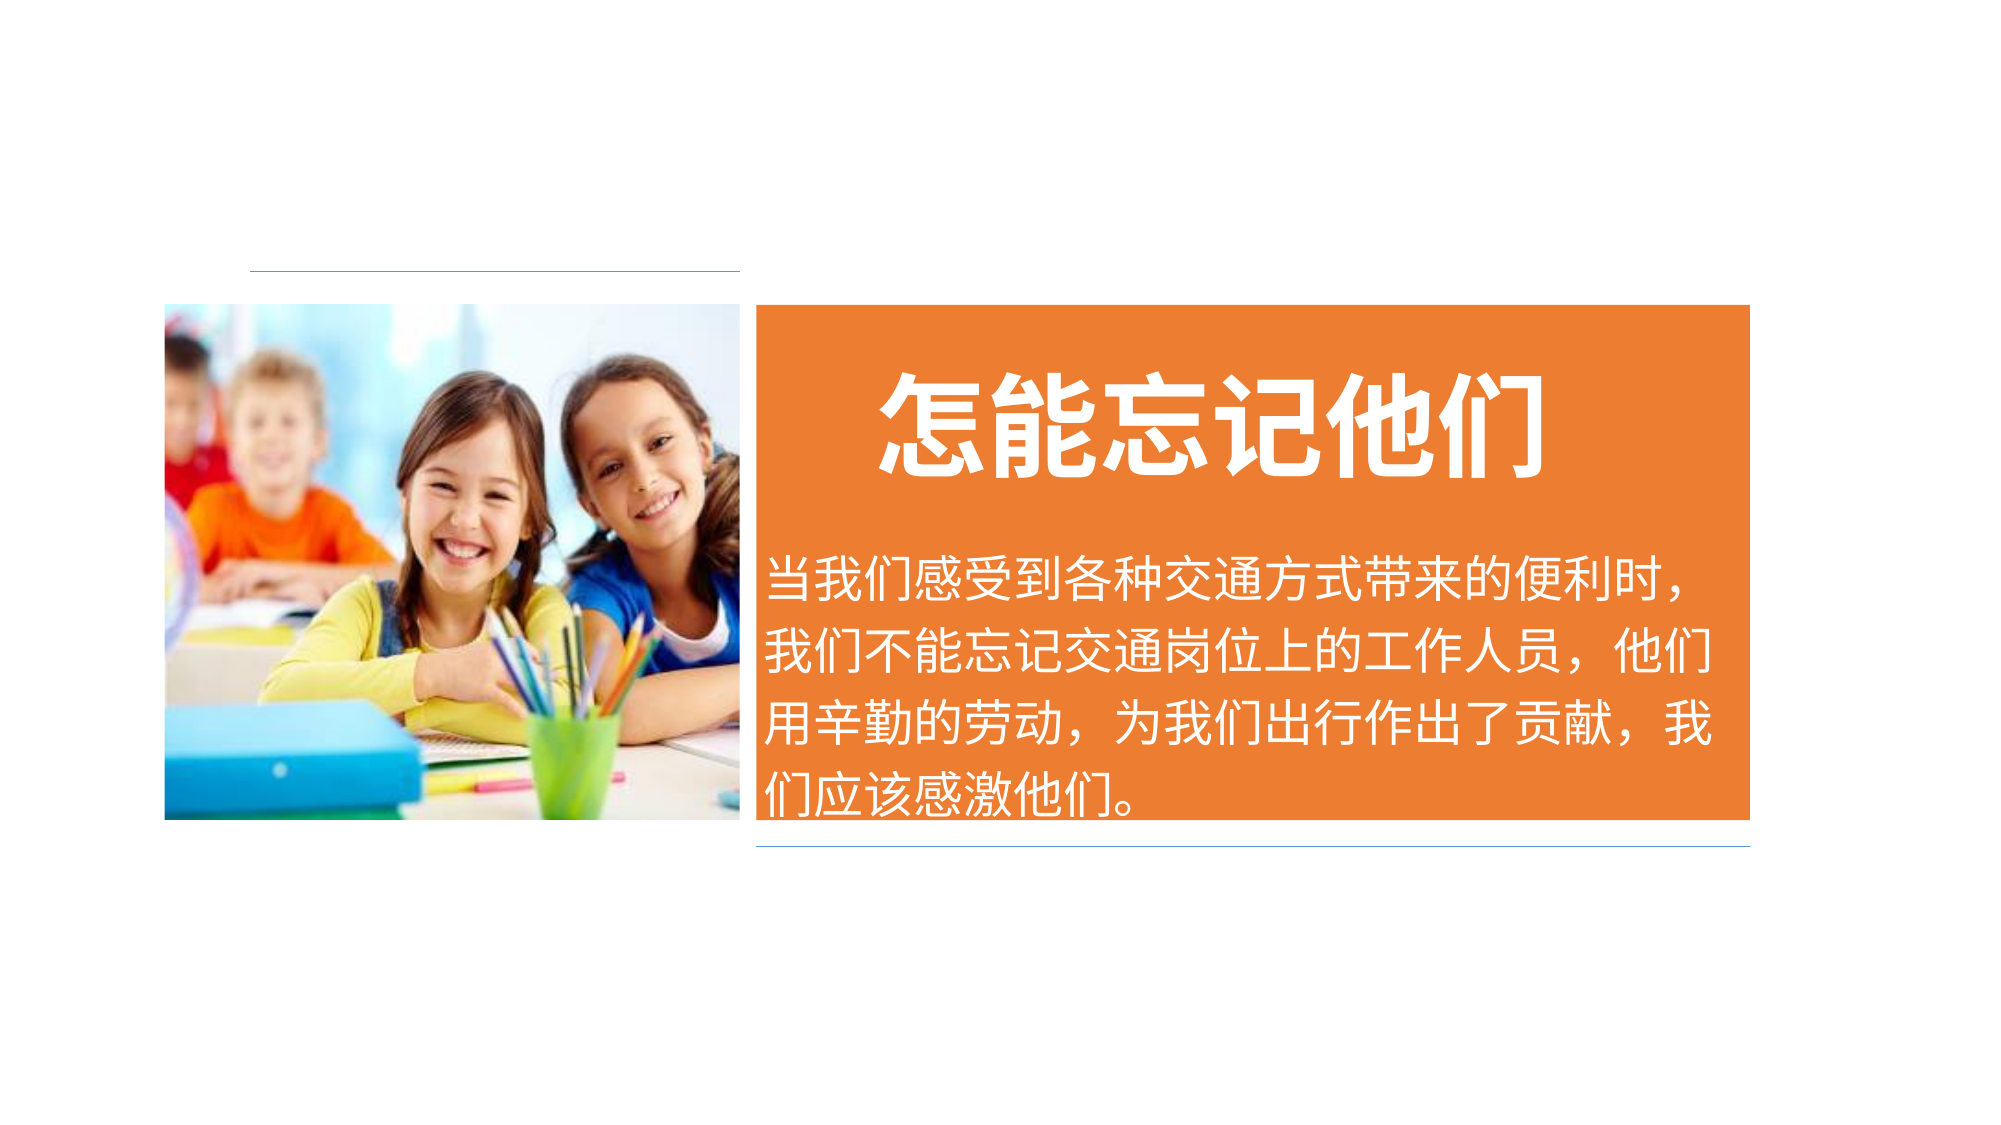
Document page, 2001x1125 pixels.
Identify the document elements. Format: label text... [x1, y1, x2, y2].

text_box 怎能忘记他们 [852, 348, 1571, 499]
text_box [163, 304, 741, 821]
text_box 当我们感受到各种交通方式带来的便利时，我们不能忘记交通岗位上的工作人员，他们用辛勤的劳动，为我们出行作出了贡献，我们应该感激他们。 [763, 535, 1750, 824]
text_box [755, 304, 1751, 821]
